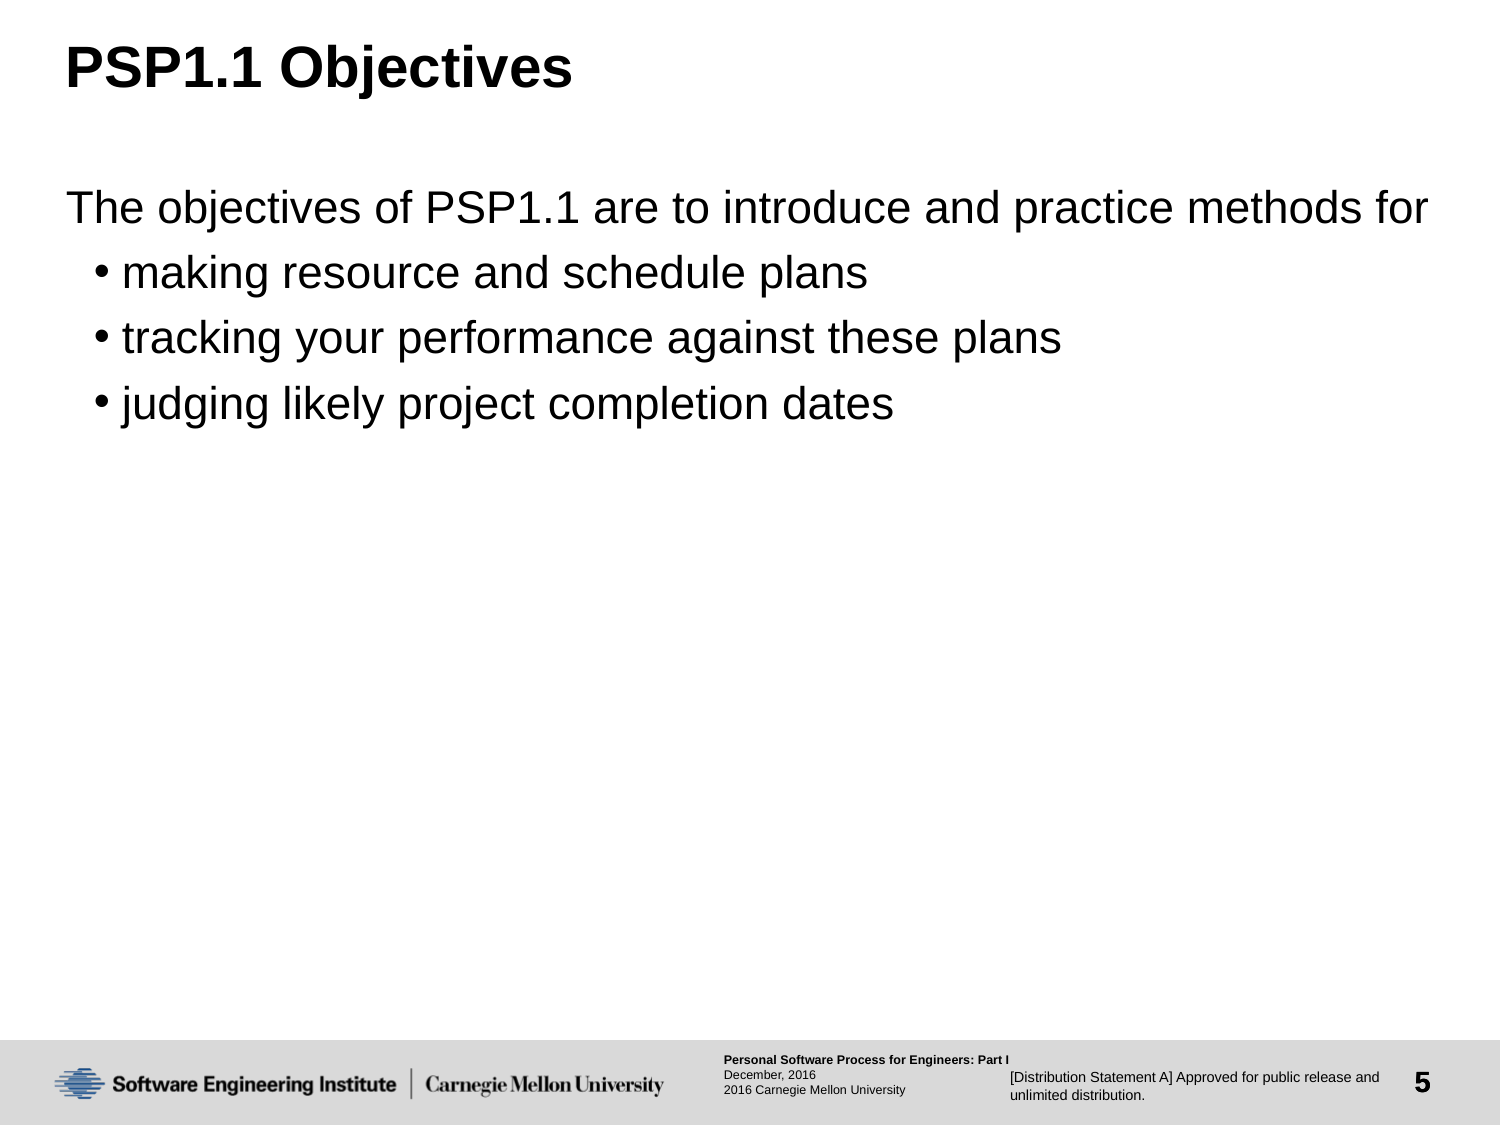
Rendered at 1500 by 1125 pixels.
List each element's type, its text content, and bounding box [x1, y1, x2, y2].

picture [46, 1061, 673, 1104]
list The objectives of PSP1.1 are to introduce and practice methods for making resource and schedule plans tracking your performance against these plans judging likely project completion dates [65, 177, 1431, 1000]
title PSP1.1 Objectives [65, 37, 1313, 148]
